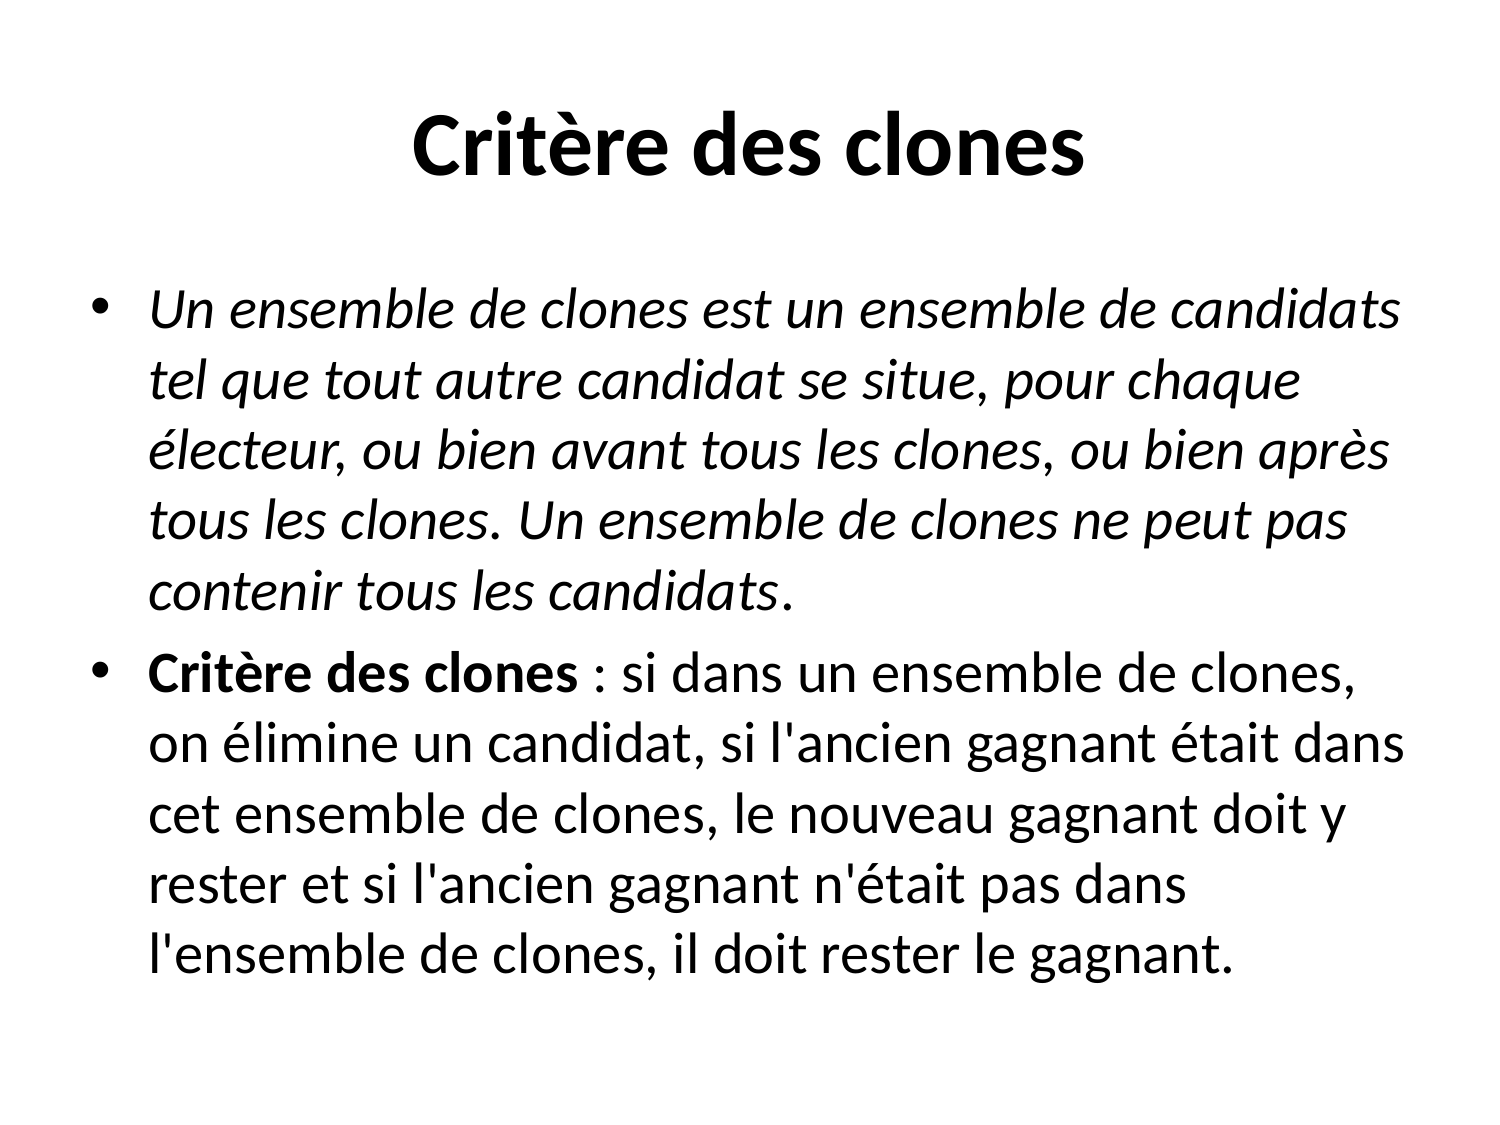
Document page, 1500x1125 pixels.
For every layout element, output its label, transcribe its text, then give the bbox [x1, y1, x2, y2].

list Un ensemble de clones est un ensemble de candidats tel que tout autre candidat se situe, pour chaque électeur, ou bien avant tous les clones, ou bien après tous les clones. Un ensemble de clones ne peut pas contenir tous les candidats. Critère des clones : si dans un ensemble de clones, on élimine un candidat, si l'ancien gagnant était dans cet ensemble de clones, le nouveau gagnant doit y rester et si l'ancien gagnant n'était pas dans l'ensemble de clones, il doit rester le gagnant. [75, 262, 1425, 1005]
title Critère des clones [75, 45, 1425, 233]
